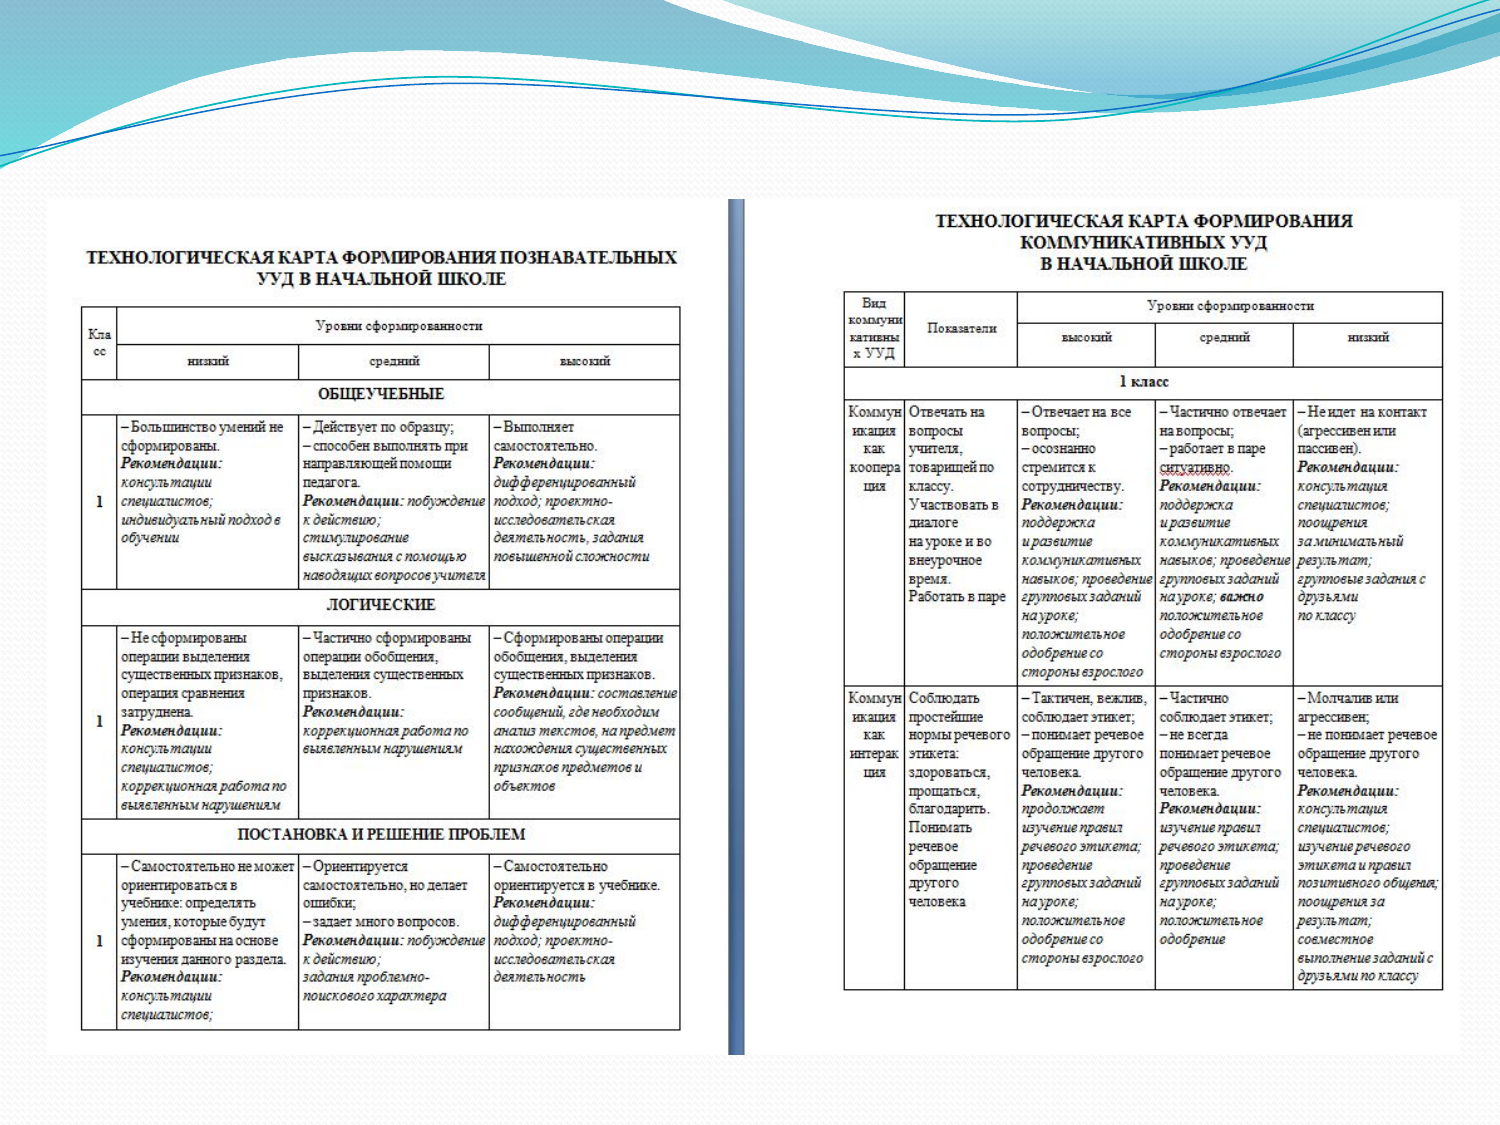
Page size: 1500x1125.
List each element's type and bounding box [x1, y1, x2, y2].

picture [46, 198, 1460, 1055]
